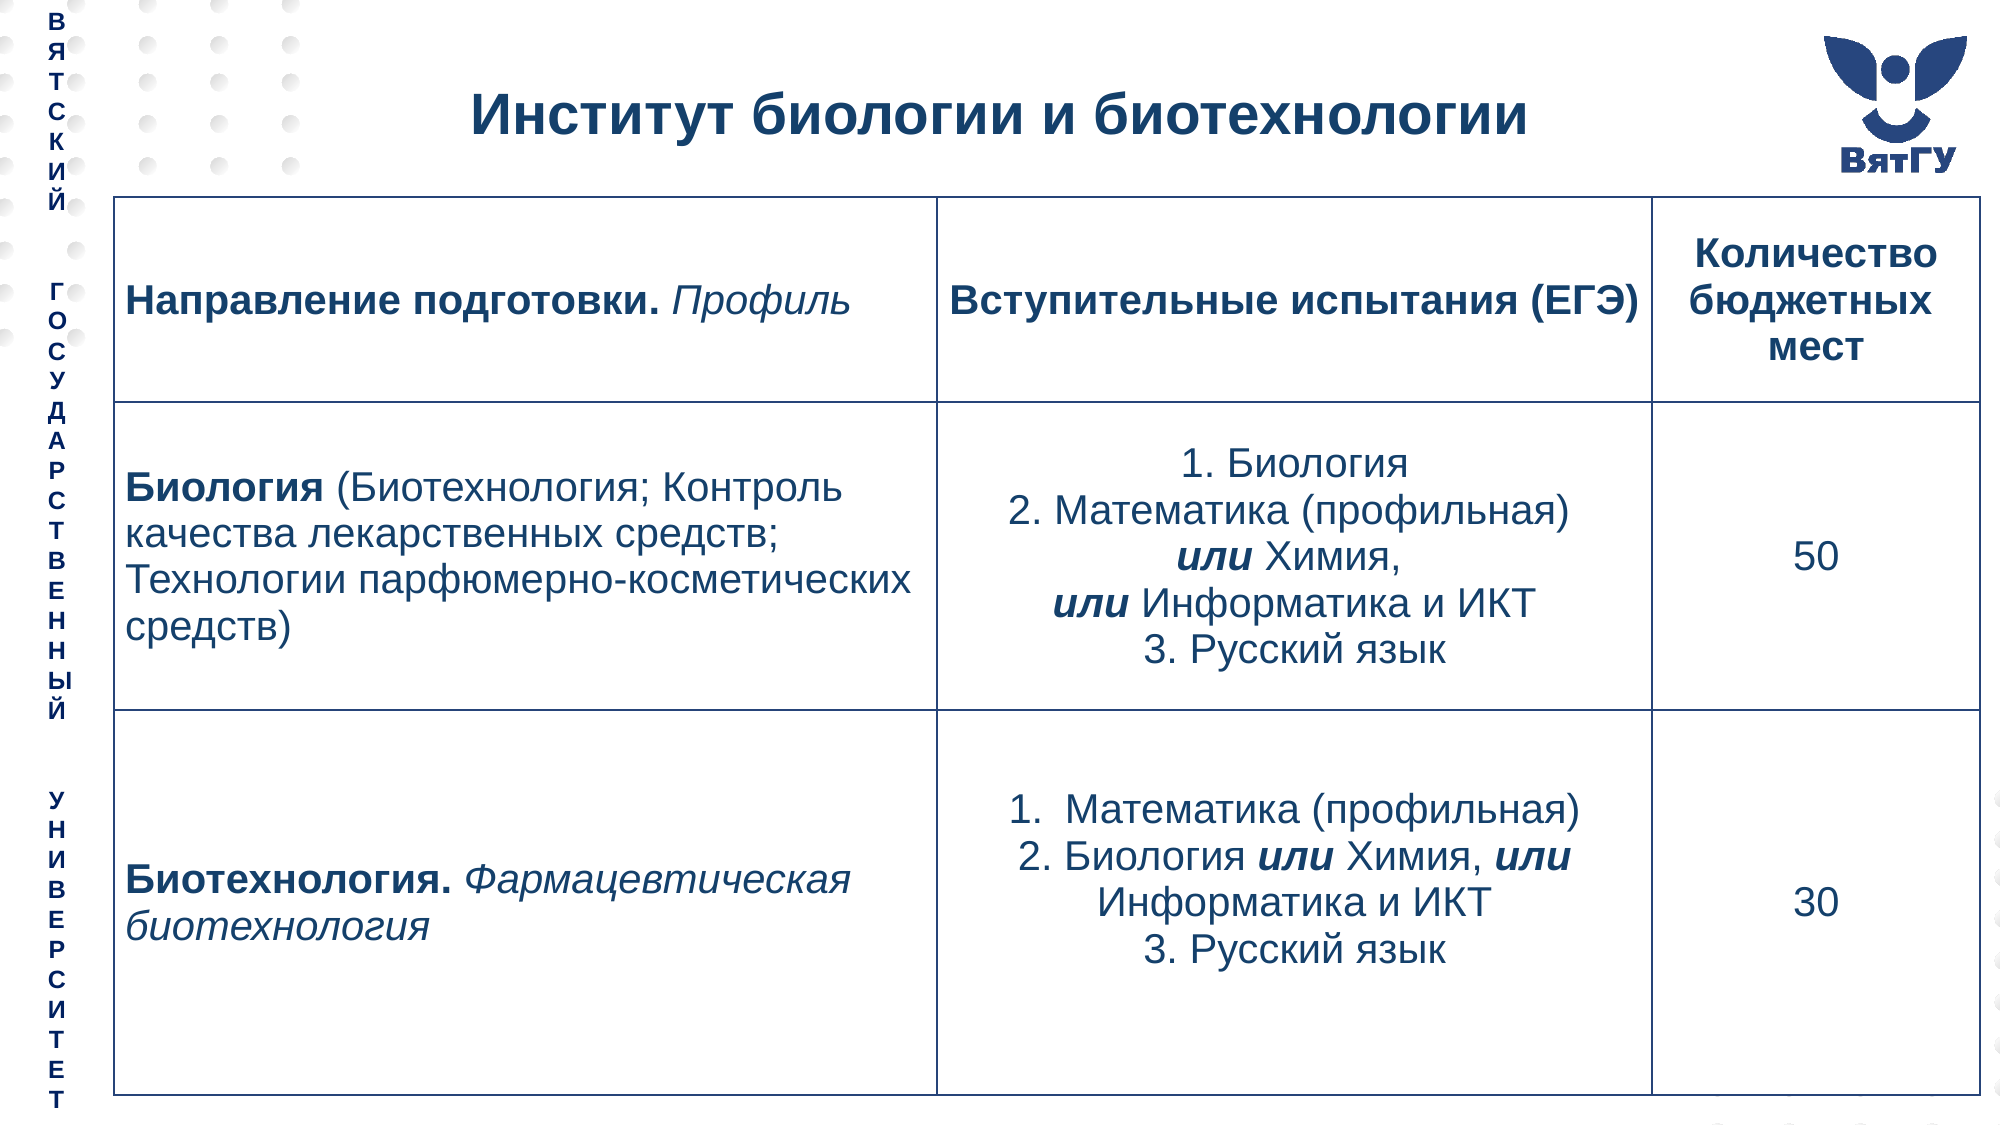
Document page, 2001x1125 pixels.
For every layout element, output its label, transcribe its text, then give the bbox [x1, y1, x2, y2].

table_cell Математика (профильная) 2. Биология или Химия, или Информатика и ИКТ 3. Русский язык [938, 711, 1651, 1094]
table_cell Биотехнология. Фармацевтическая биотехнология [115, 711, 936, 1094]
table_header Количество бюджетных мест [1653, 198, 1979, 401]
table_cell Биология (Биотехнология; Контроль качества лекарственных средств; Технологии парфюмерно-косметических средств) [115, 403, 936, 709]
table_cell 1. Биология 2. Математика (профильная) или Химия, или Информатика и ИКТ 3. Русский язык [938, 403, 1651, 709]
table_cell 50 [1653, 403, 1979, 709]
picture [1886, 36, 1967, 173]
table_header Направление подготовки. Профиль [115, 198, 936, 401]
table_cell 30 [1653, 711, 1979, 1094]
title Институт биологии и биотехнологии [114, 33, 1886, 196]
table_header Вступительные испытания (ЕГЭ) [938, 198, 1651, 401]
